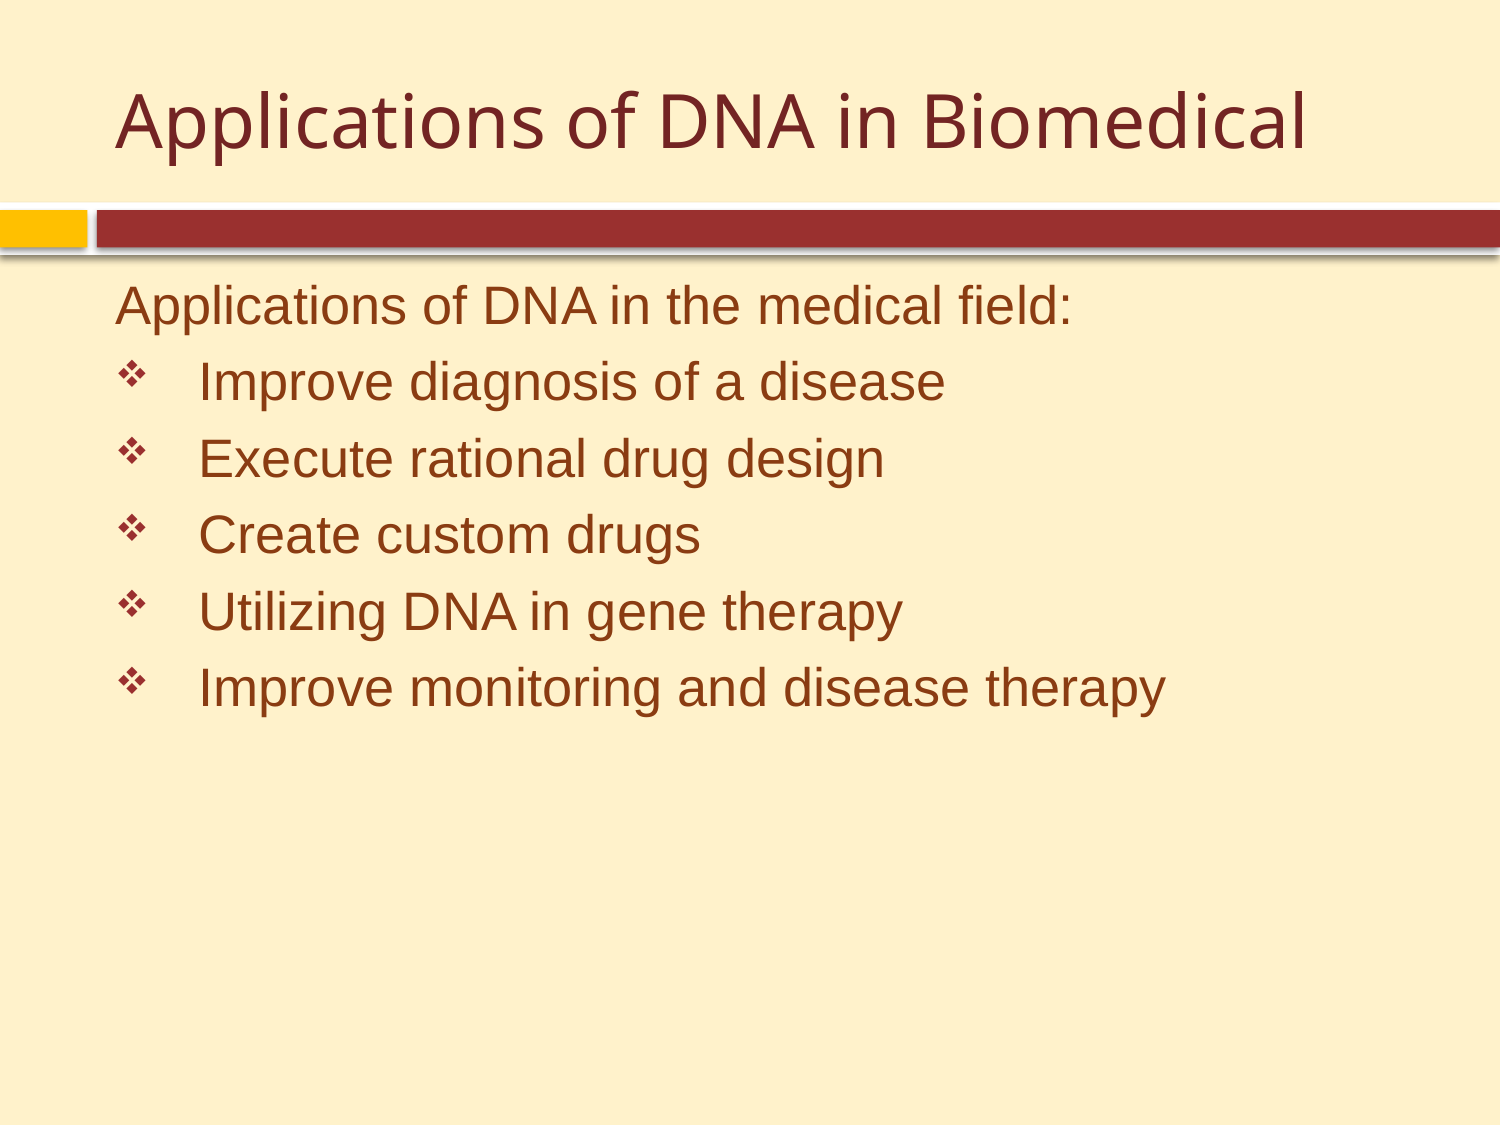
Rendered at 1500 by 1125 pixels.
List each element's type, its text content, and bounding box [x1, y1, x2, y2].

title Applications of DNA in Biomedical [100, 37, 1438, 200]
list Applications of DNA in the medical field: Improve diagnosis of a disease Execute rational drug design Create custom drugs Utilizing DNA in gene therapy Improve monitoring and disease therapy [100, 262, 1438, 1000]
